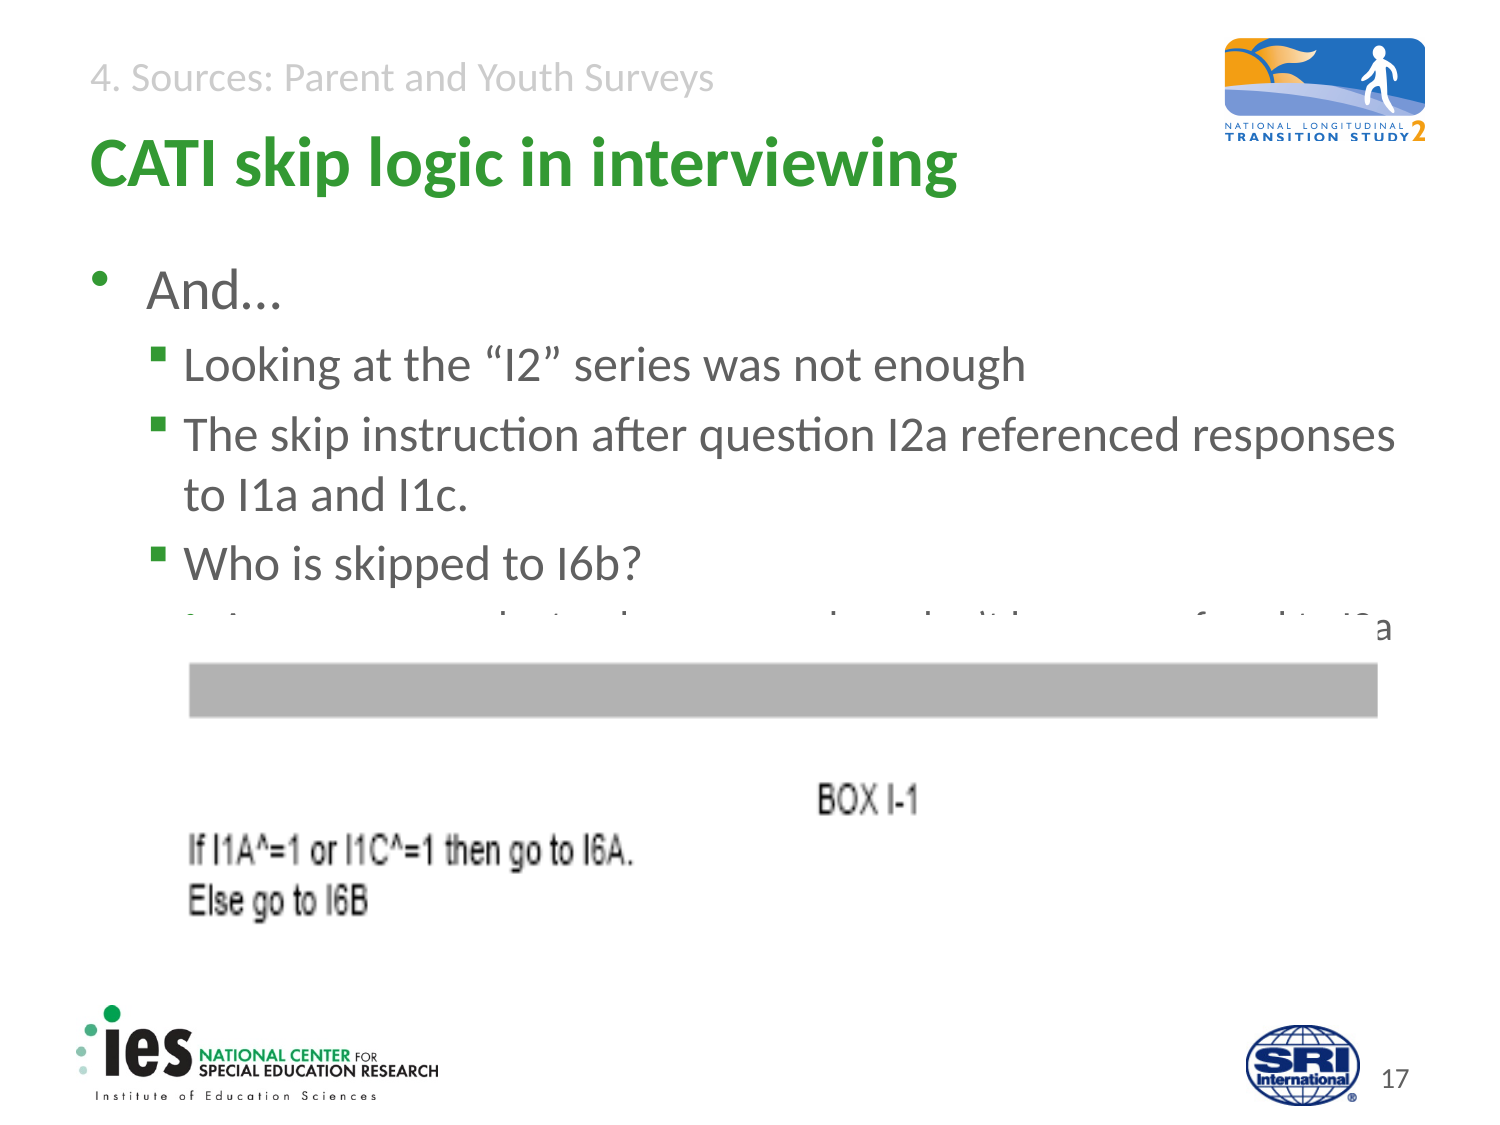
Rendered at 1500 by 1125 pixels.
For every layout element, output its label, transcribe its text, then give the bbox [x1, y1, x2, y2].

list And… Looking at the “I2” series was not enough The skip instruction after question I2a referenced responses to I1a and I1c. Who is skipped to I6b? Answer: respondents who answered no, don’t know or refused to I2a and yes to both I1a and I1c [74, 243, 1426, 987]
slide_number 16 [1321, 1051, 1426, 1125]
picture [76, 1005, 438, 1100]
picture [1246, 1025, 1360, 1106]
title CATI skip logic in interviewing [74, 90, 1426, 226]
picture [162, 614, 1378, 976]
